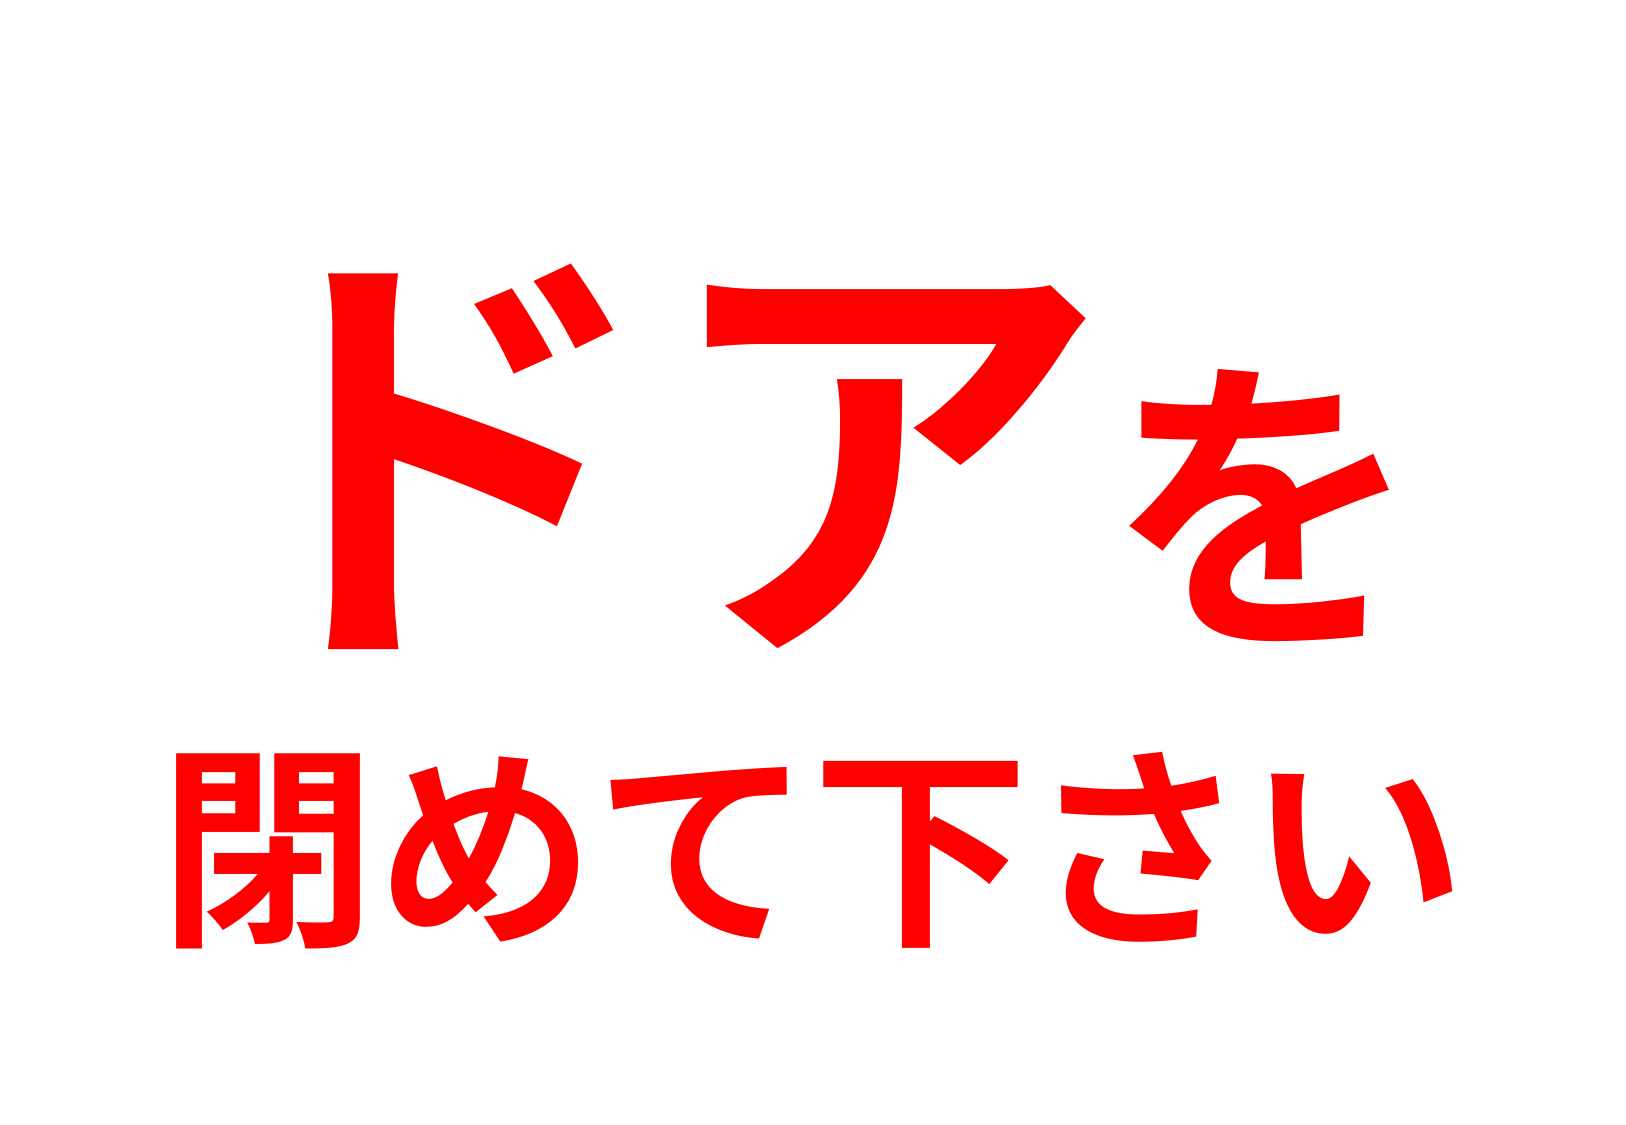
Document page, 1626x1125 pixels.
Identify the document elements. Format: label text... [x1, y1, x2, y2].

text_box ドアを 閉めて下さい [0, 165, 1625, 981]
